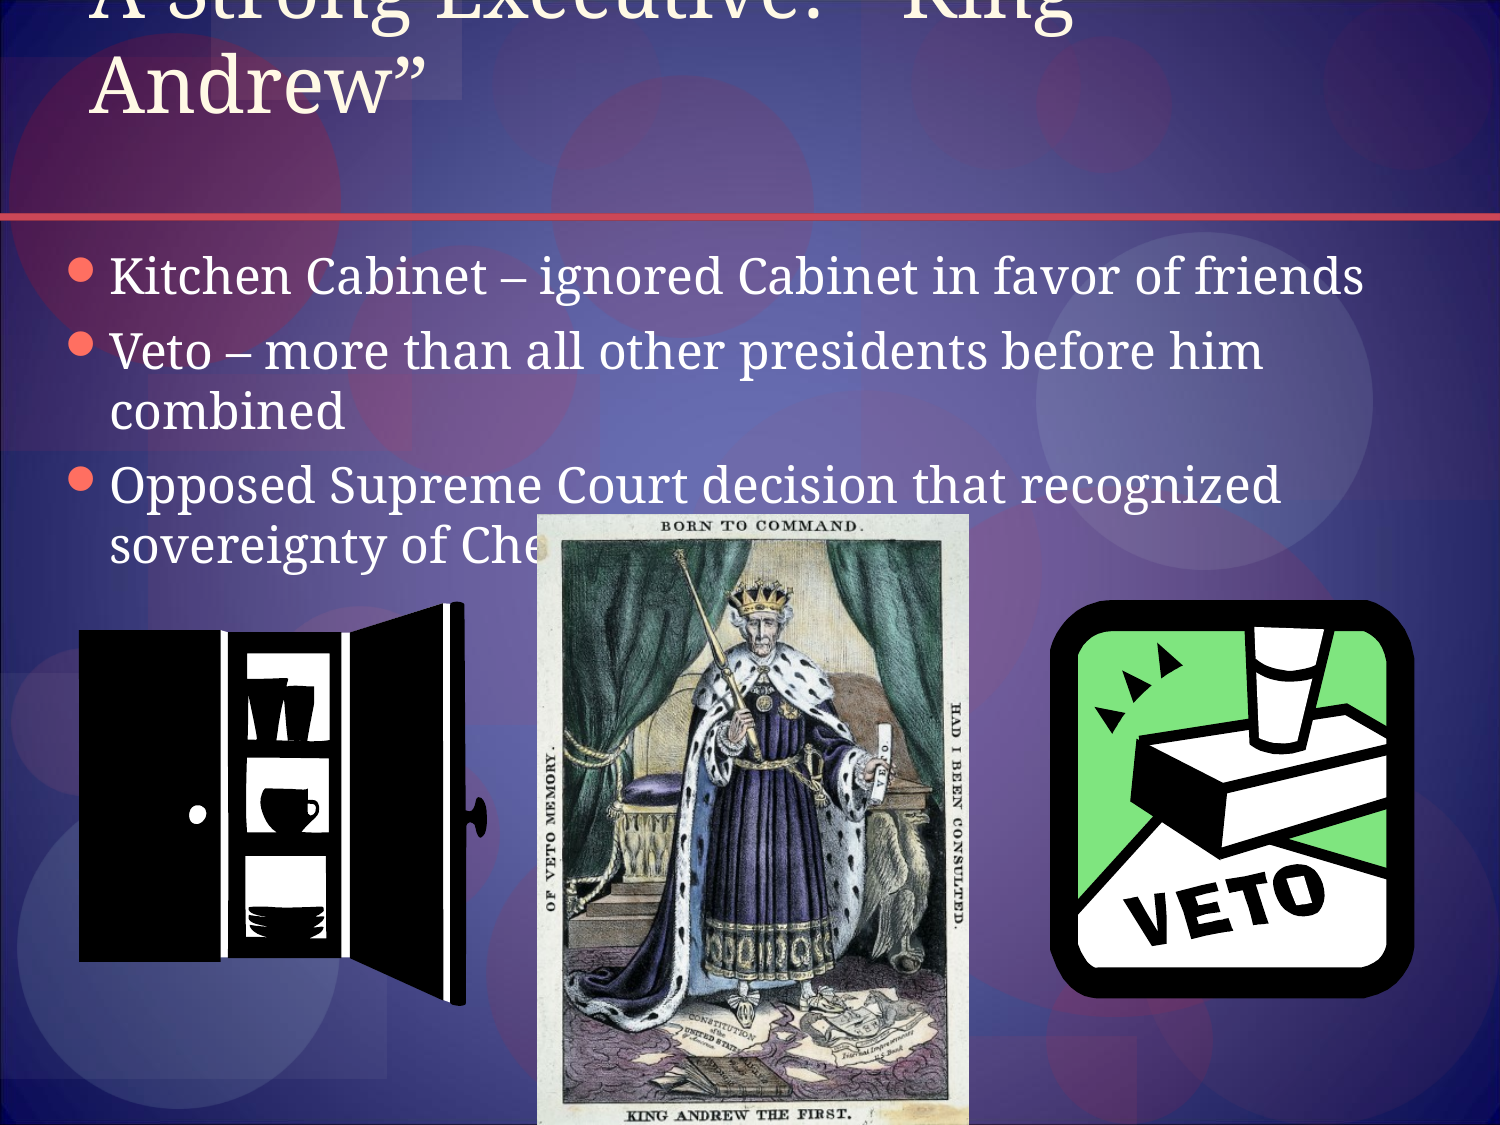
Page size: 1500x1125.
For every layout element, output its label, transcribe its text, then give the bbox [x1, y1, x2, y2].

picture [0, 0, 1500, 1125]
text_box Kitchen Cabinet – ignored Cabinet in favor of friends Veto – more than all other presidents before him combined Opposed Supreme Court decision that recognized sovereignty of Cherokee Nation [50, 237, 1425, 1000]
text_box A Strong Executive: “King Andrew” [74, 26, 1425, 138]
